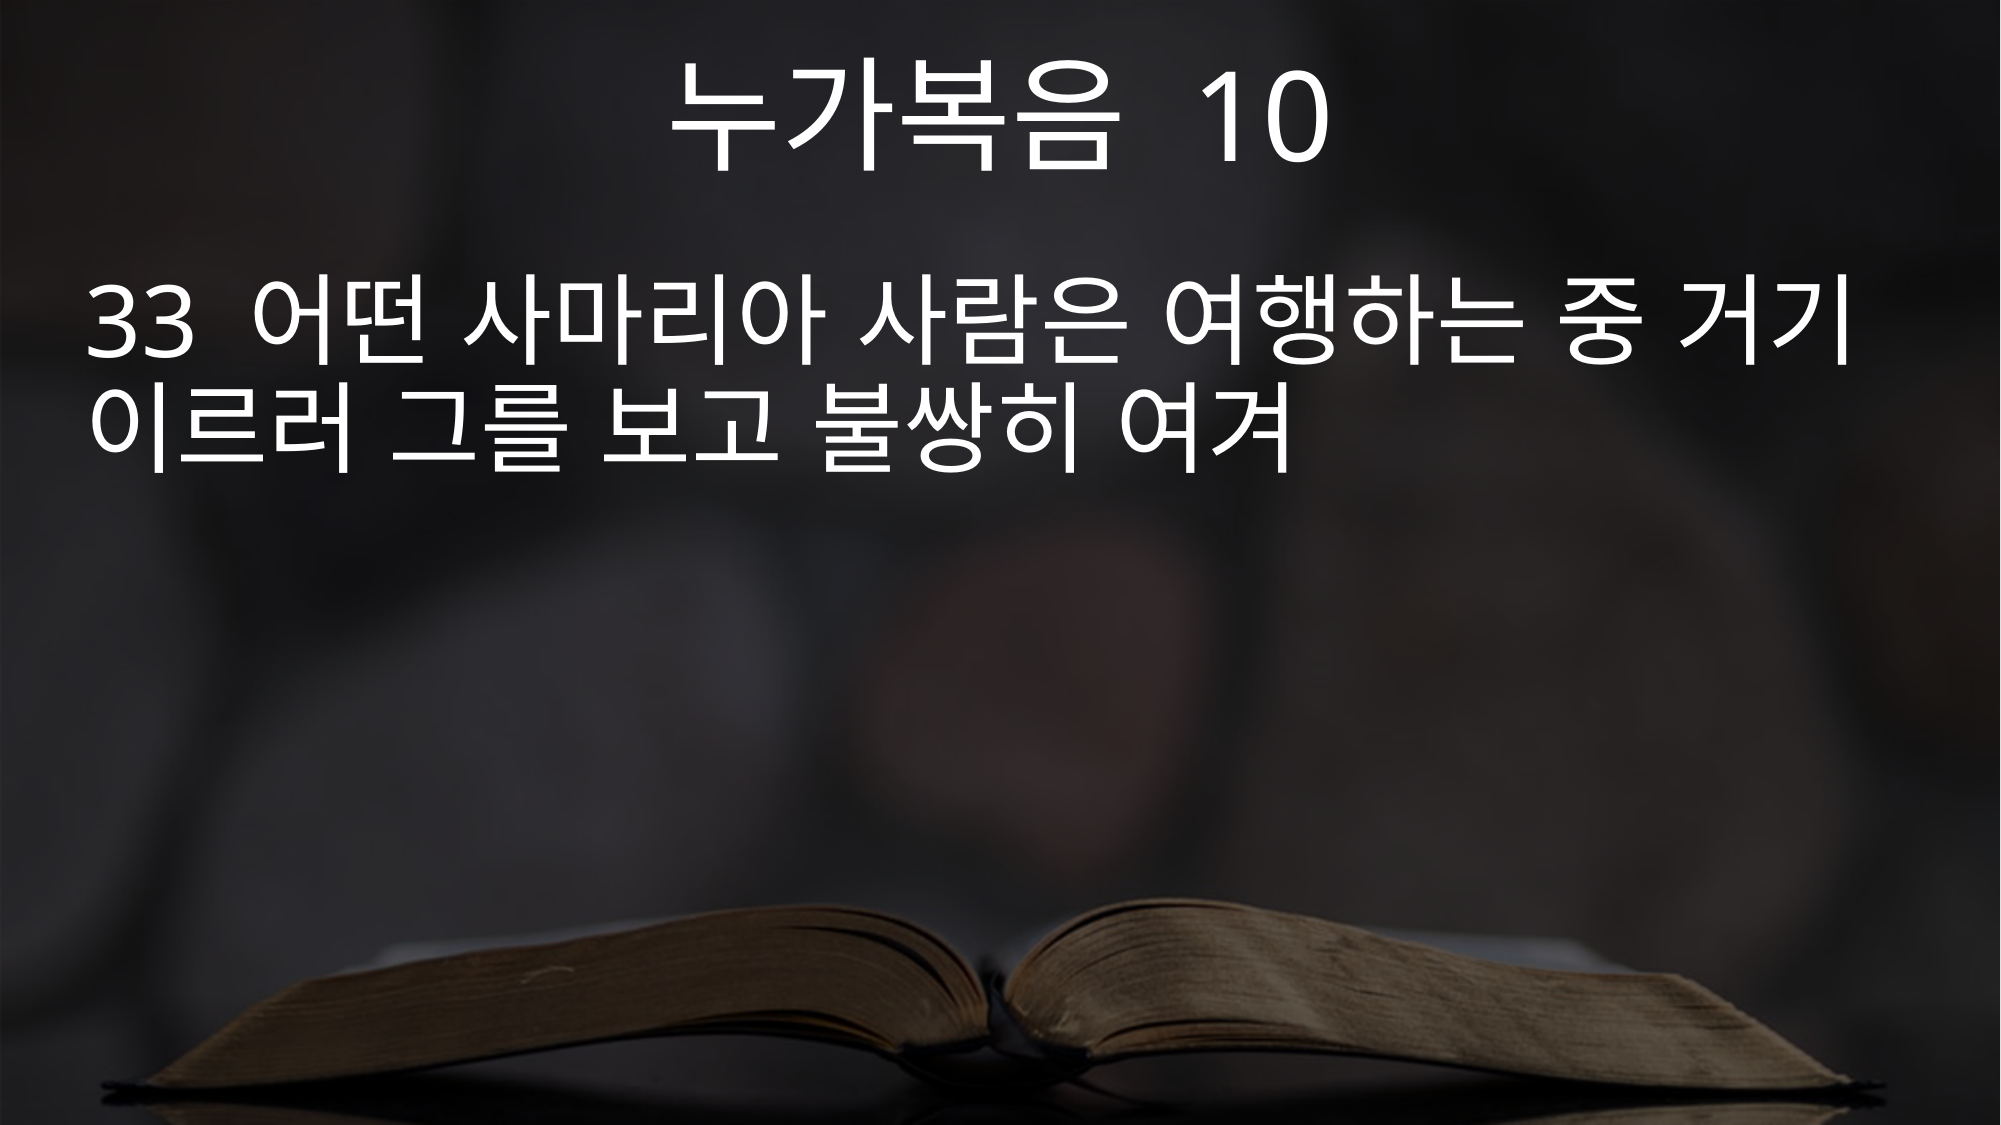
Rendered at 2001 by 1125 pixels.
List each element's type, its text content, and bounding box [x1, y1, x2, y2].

list 33 어떤 사마리아 사람은 여행하는 중 거기 이르러 그를 보고 불쌍히 여겨 [69, 263, 1953, 423]
picture [0, 0, 2001, 1125]
footer 누가복음 10 [0, 32, 2000, 192]
